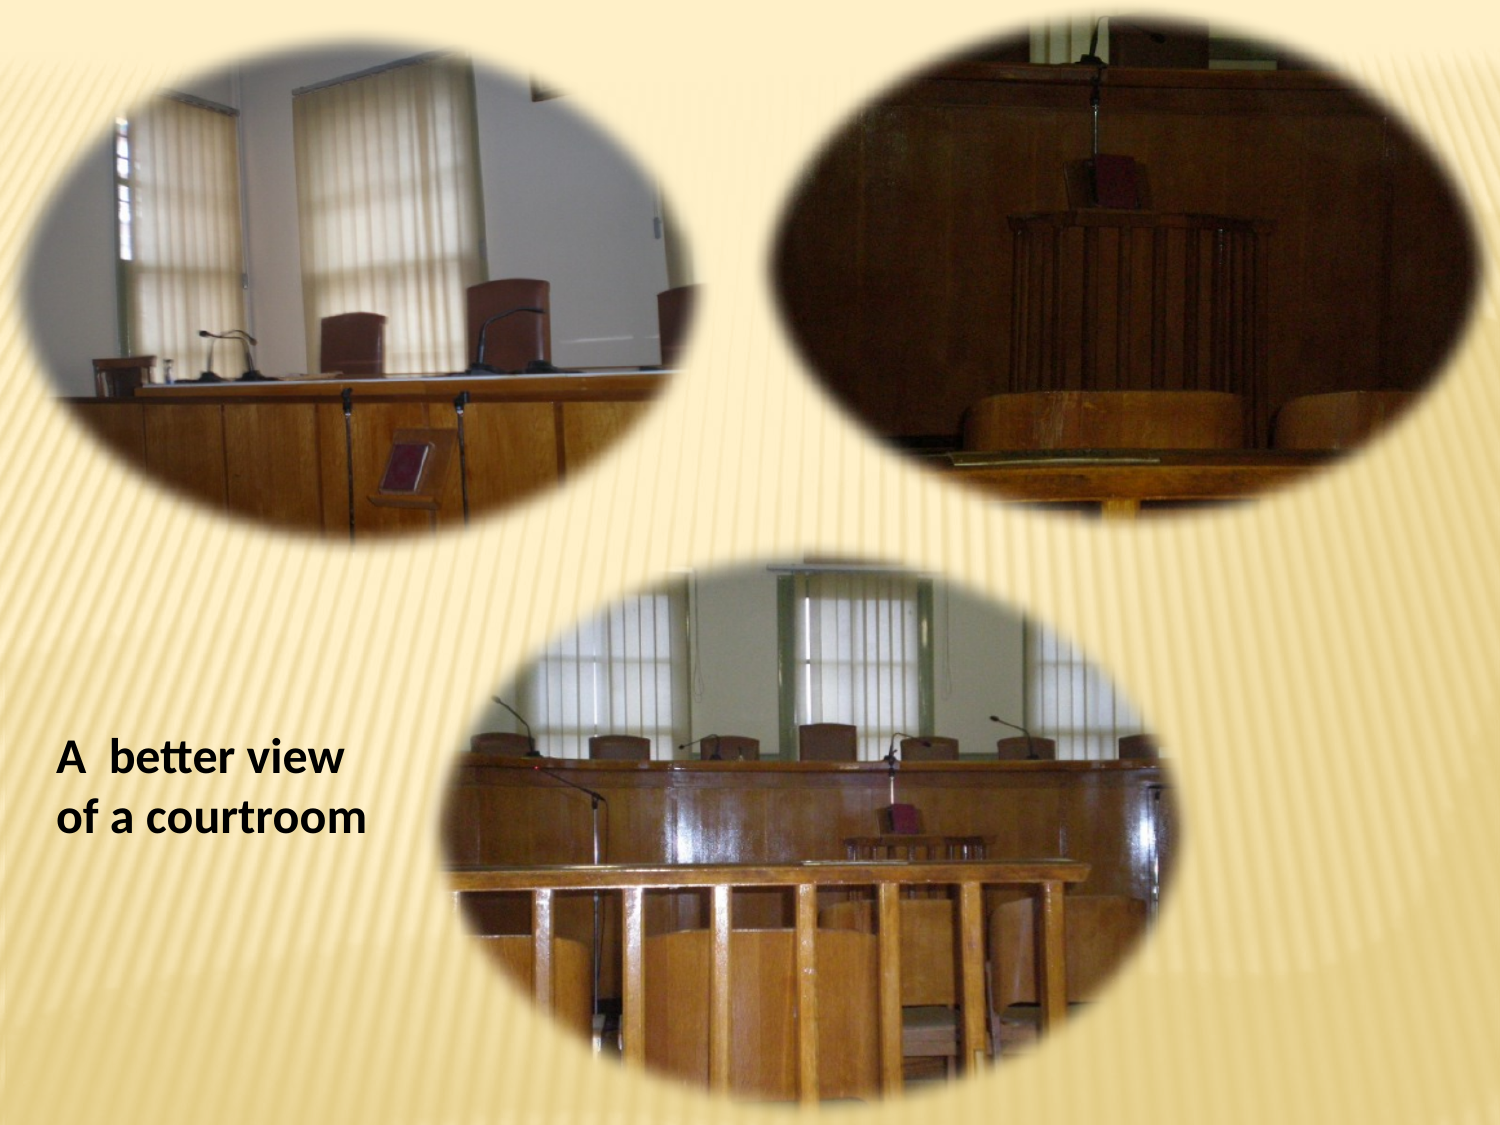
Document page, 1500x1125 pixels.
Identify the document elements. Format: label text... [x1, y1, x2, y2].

picture [749, 0, 1500, 537]
text_box A better view of a courtroom [41, 715, 384, 851]
picture [0, 23, 1200, 1123]
